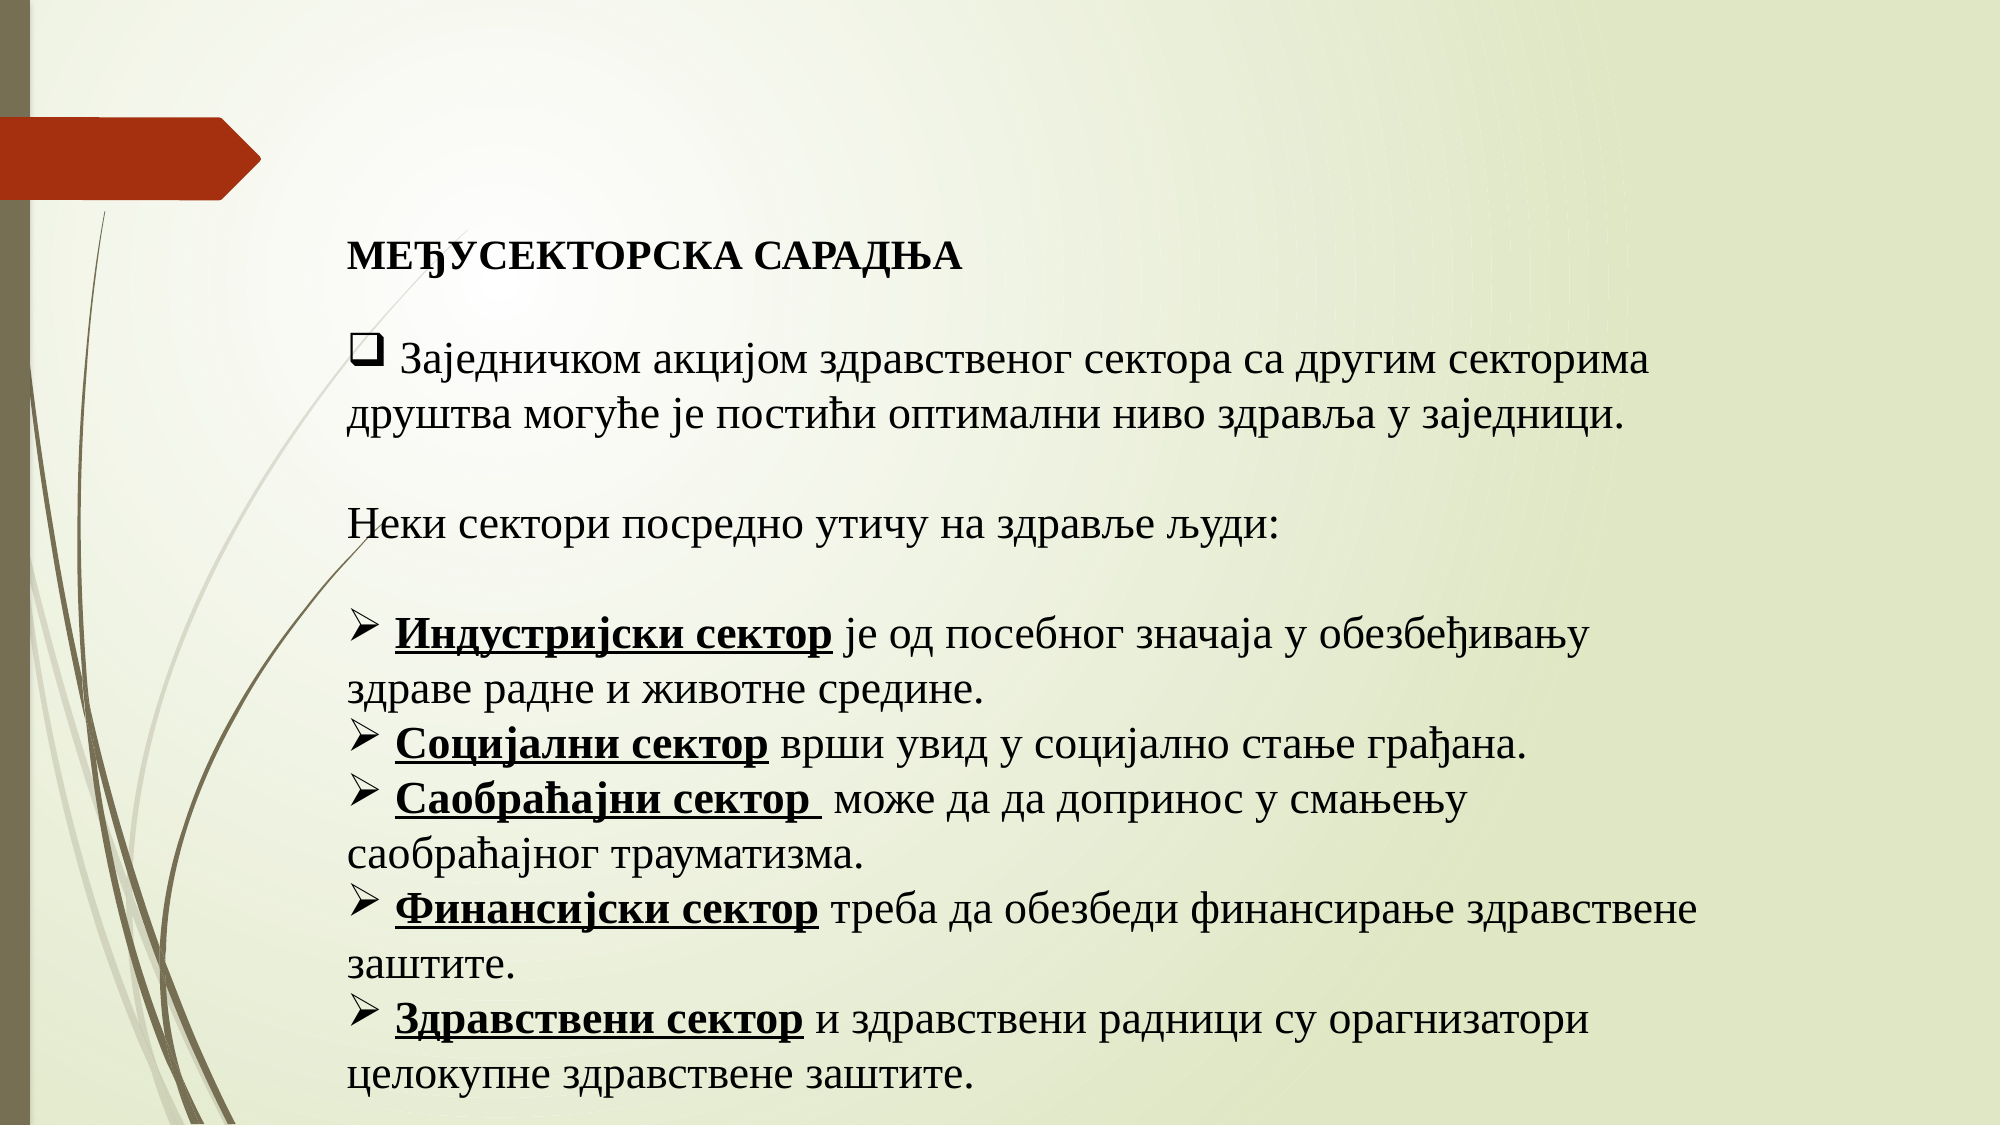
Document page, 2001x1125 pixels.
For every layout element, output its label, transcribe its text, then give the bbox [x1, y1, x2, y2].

text_box МЕЂУСЕКТОРСКА САРАДЊА Заједничком акцијом здравственог сектора са другим секторима друштва могуће је постићи оптимални ниво здравља у заједници. Неки сектори посредно утичу на здравље људи: Индустријски сектор је од посебног значаја у обезбеђивању здраве радне и животне средине. Социјални сектор врши увид у социјално стање грађана. Саобраћајни сектор може да да допринос у смањењу саобраћајног трауматизма. Финансијски сектор треба да обезбеди финансирање здравствене заштите. Здравствени сектор и здравствени радници су орагнизатори целокупне здравствене заштите. [332, 140, 1688, 1090]
